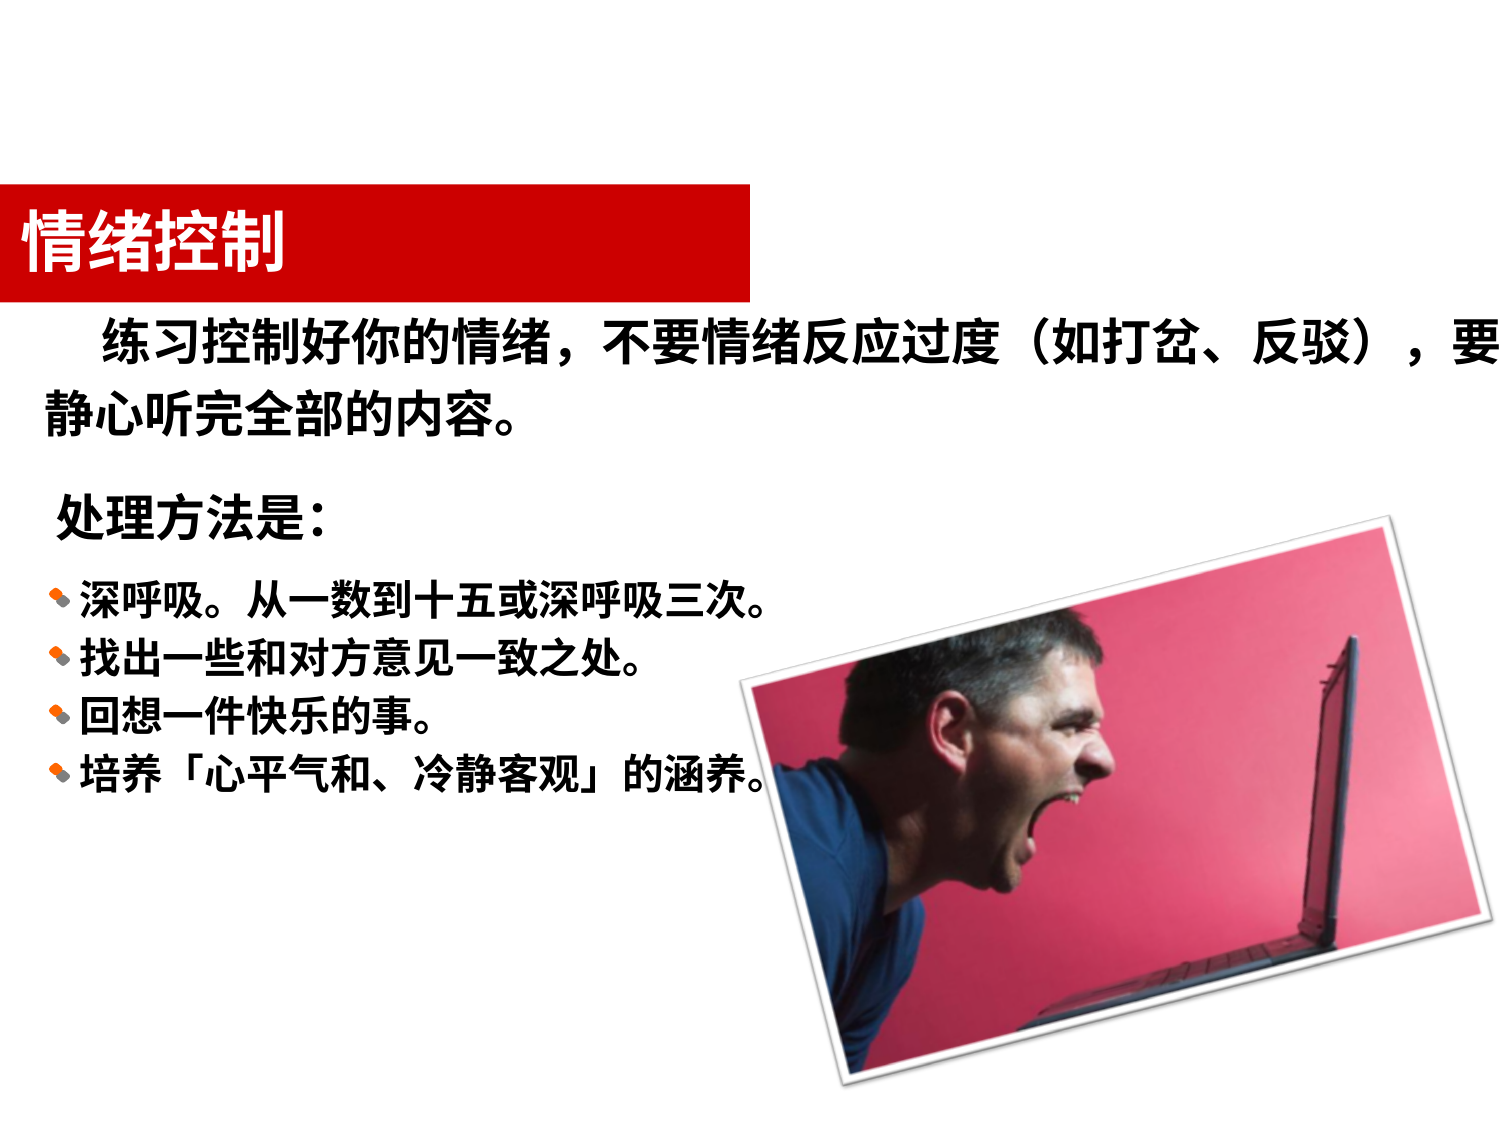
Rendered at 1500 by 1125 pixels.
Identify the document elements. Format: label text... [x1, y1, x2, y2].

text_box 情绪控制 [5, 177, 668, 303]
picture [765, 510, 1500, 1095]
title 练习控制好你的情绪，不要情绪反应过度（如打岔、反驳），要静心听完全部的内容。 [29, 290, 1500, 457]
text_box 处理方法是： [41, 479, 654, 554]
text_box [668, 184, 750, 303]
text_box [0, 184, 5, 303]
text_box 深呼吸。从一数到十五或深呼吸三次。 找出一些和对方意见一致之处。 回想一件快乐的事。 培养「心平气和、冷静客观」的涵养。 [29, 565, 1067, 806]
